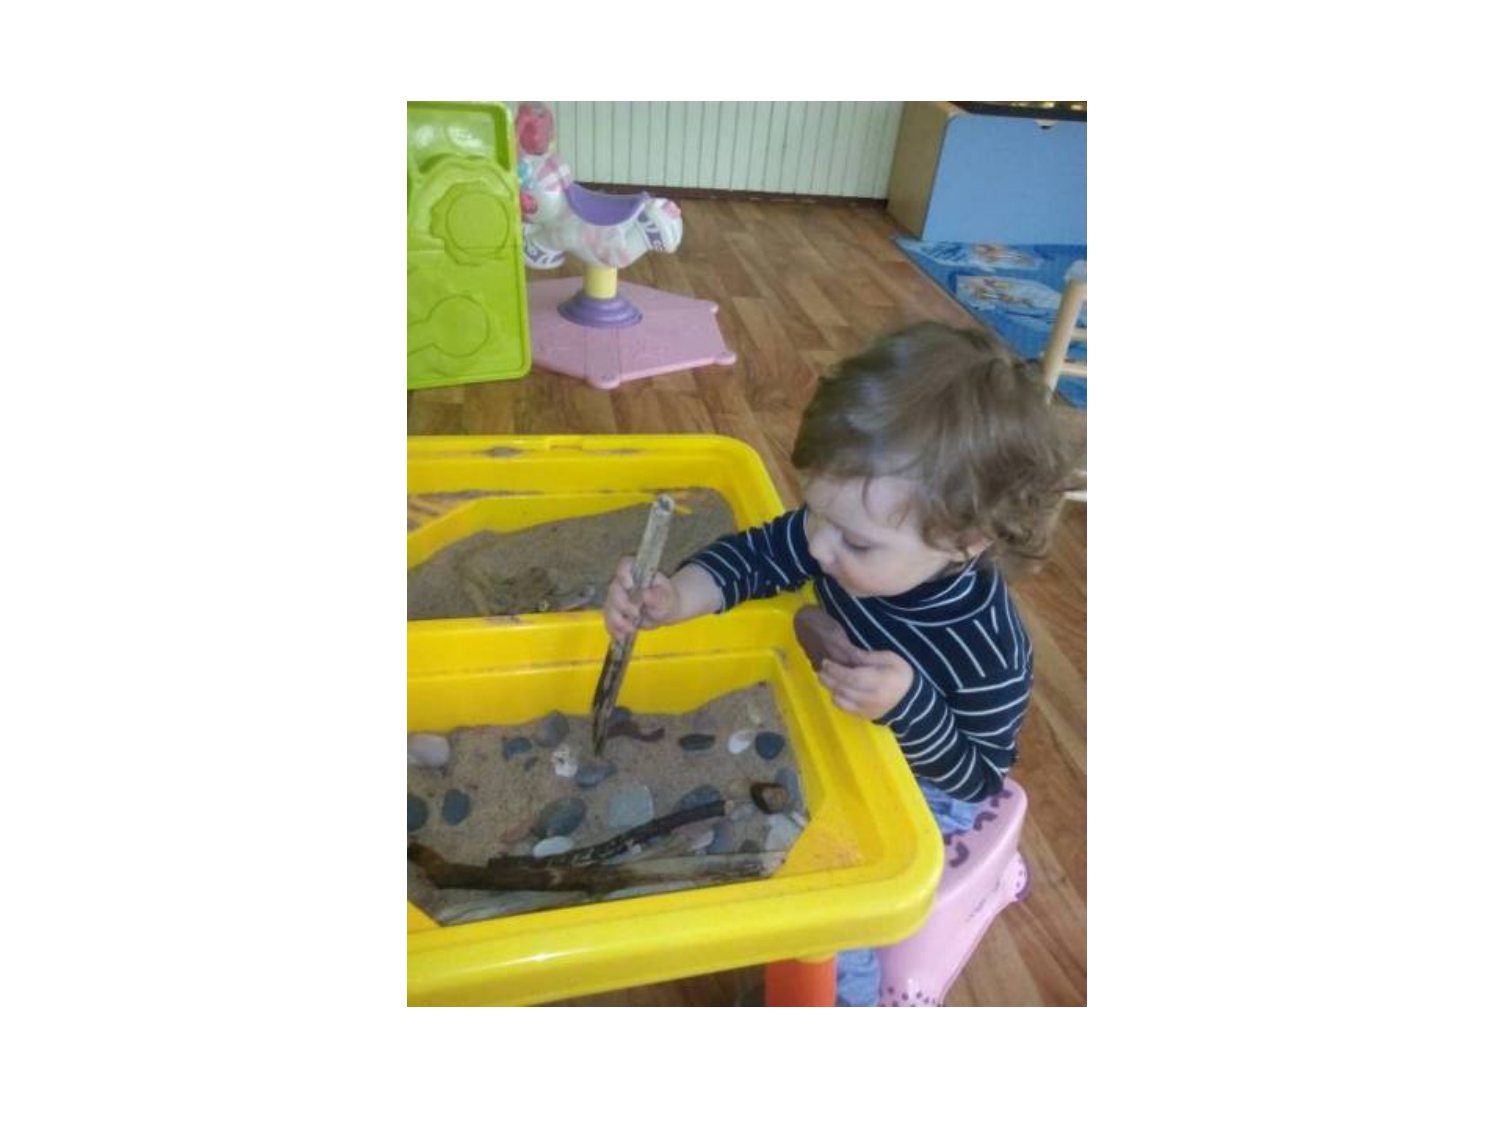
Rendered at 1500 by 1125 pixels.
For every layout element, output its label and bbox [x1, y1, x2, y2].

picture [407, 101, 1087, 1007]
